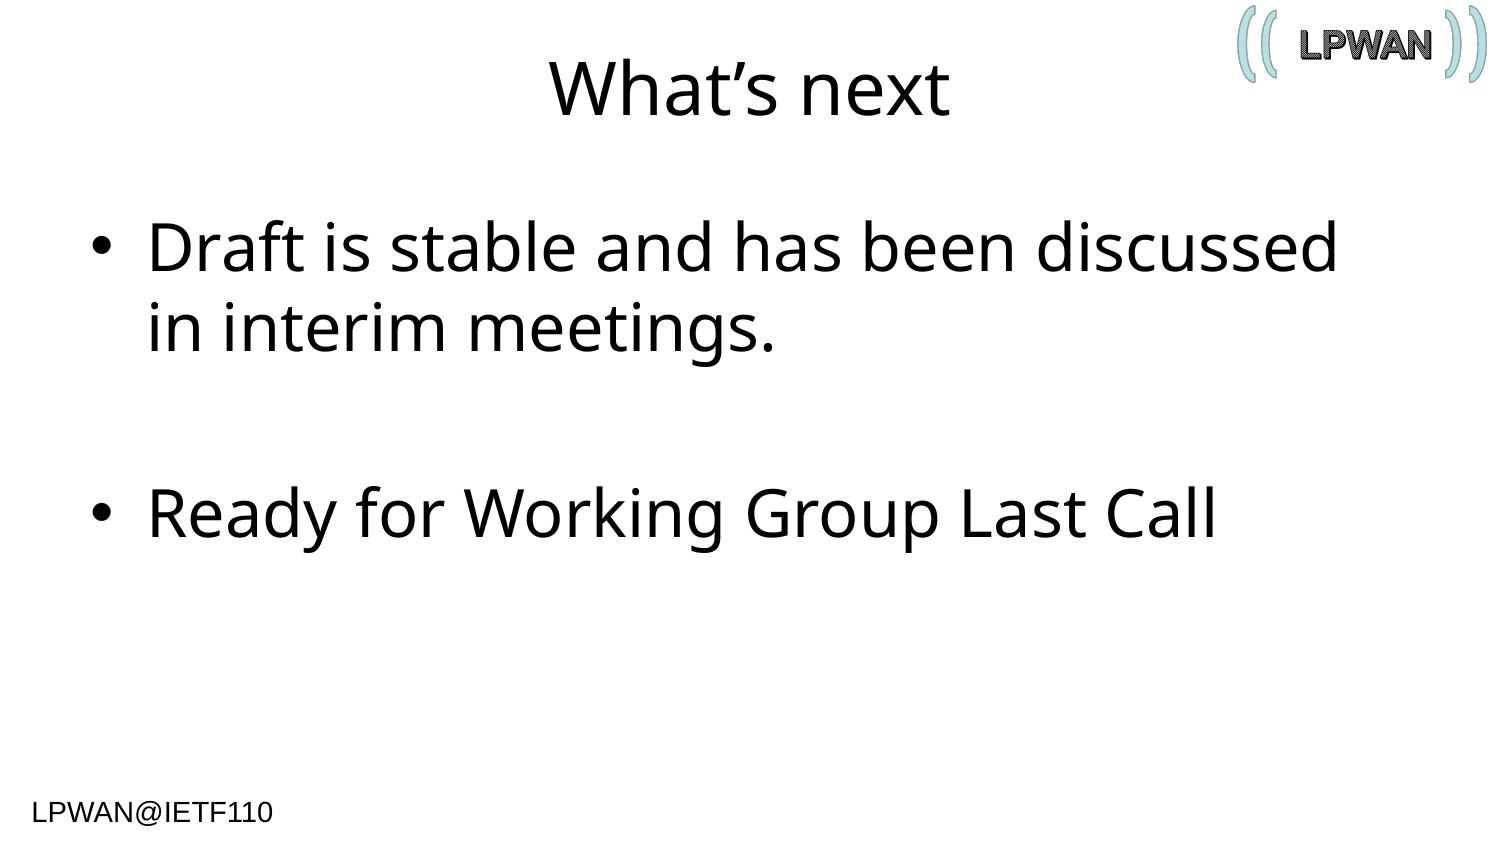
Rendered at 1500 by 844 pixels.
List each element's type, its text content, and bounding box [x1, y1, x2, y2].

picture [1237, 5, 1487, 83]
title What’s next [75, 33, 1425, 139]
list Draft is stable and has been discussed in interim meetings. Ready for Working Group Last Call [75, 196, 1425, 754]
